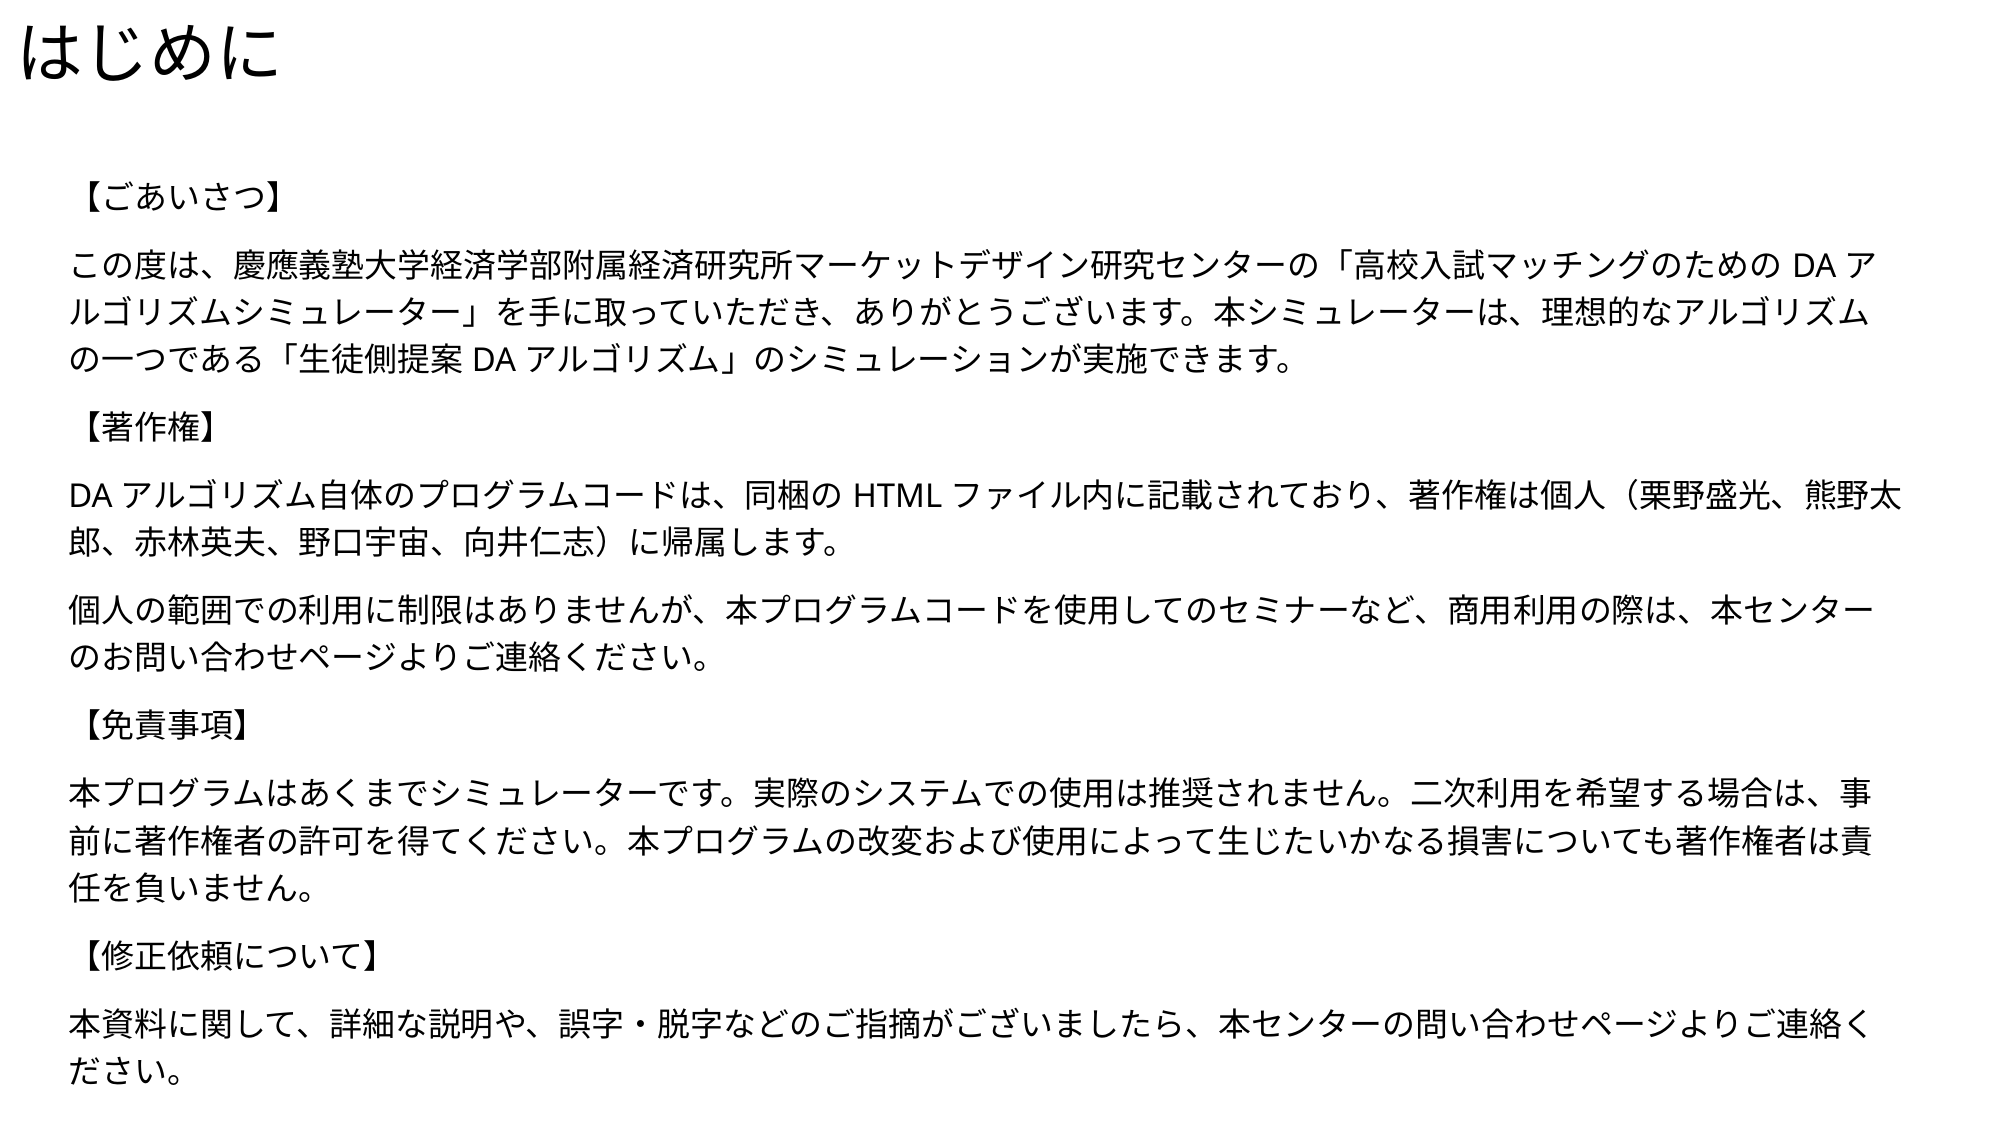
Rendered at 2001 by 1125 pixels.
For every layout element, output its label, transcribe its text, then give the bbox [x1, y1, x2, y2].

list 【ごあいさつ】 この度は、慶應義塾大学経済学部附属経済研究所マーケットデザイン研究センターの「高校入試マッチングのためのDAアルゴリズムシミュレーター」を手に取っていただき、ありがとうございます。本シミュレーターは、理想的なアルゴリズムの一つである「生徒側提案DAアルゴリズム」のシミュレーションが実施できます。 【著作権】 DAアルゴリズム自体のプログラムコードは、同梱のHTMLファイル内に記載されており、著作権は個人（栗野盛光、熊野太郎、赤林英夫、野口宇宙、向井仁志）に帰属します。 個人の範囲での利用に制限はありませんが、本プログラムコードを使用してのセミナーなど、商用利用の際は、本センターのお問い合わせページよりご連絡ください。 【免責事項】 本プログラムはあくまでシミュレーターです。実際のシステムでの使用は推奨されません。二次利用を希望する場合は、事前に著作権者の許可を得てください。本プログラムの改変および使用によって生じたいかなる損害についても著作権者は責任を負いません。 【修正依頼について】 本資料に関して、詳細な説明や、誤字・脱字などのご指摘がございましたら、本センターの問い合わせページよりご連絡ください。 [53, 160, 1921, 1099]
title はじめに [1, 0, 1727, 112]
